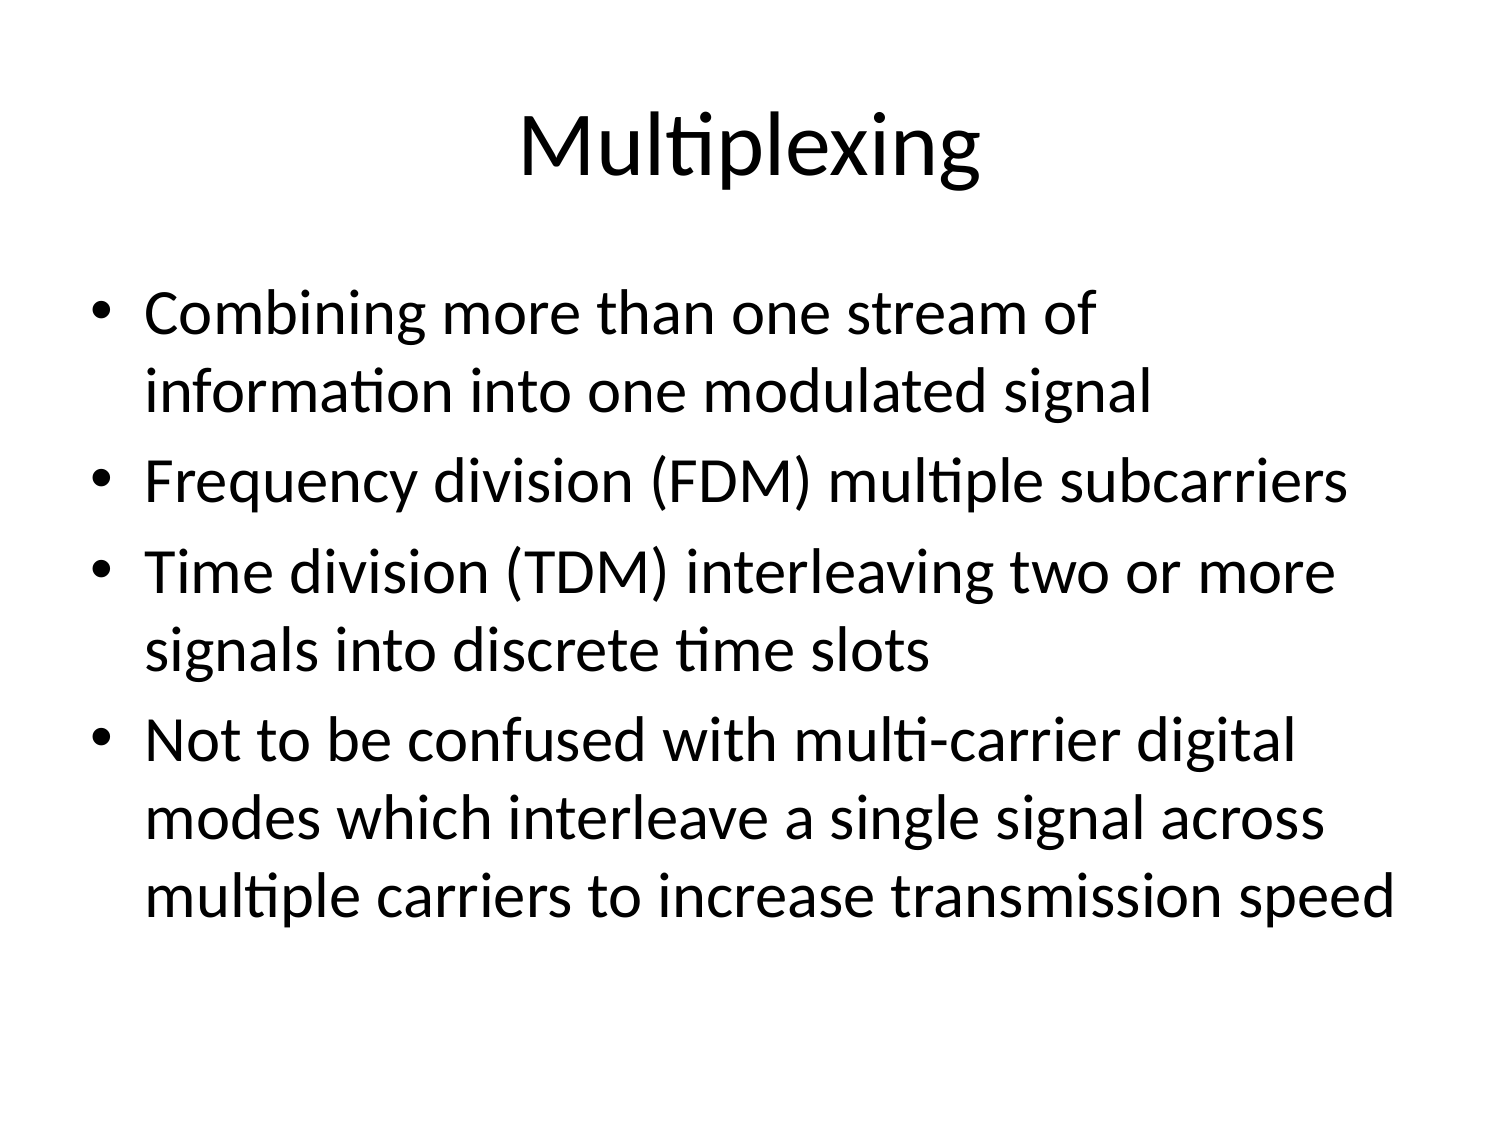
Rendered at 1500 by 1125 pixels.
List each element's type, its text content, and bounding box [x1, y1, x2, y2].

list Combining more than one stream of information into one modulated signal Frequency division (FDM) multiple subcarriers Time division (TDM) interleaving two or more signals into discrete time slots Not to be confused with multi-carrier digital modes which interleave a single signal across multiple carriers to increase transmission speed [75, 262, 1425, 1005]
title Multiplexing [75, 45, 1425, 233]
